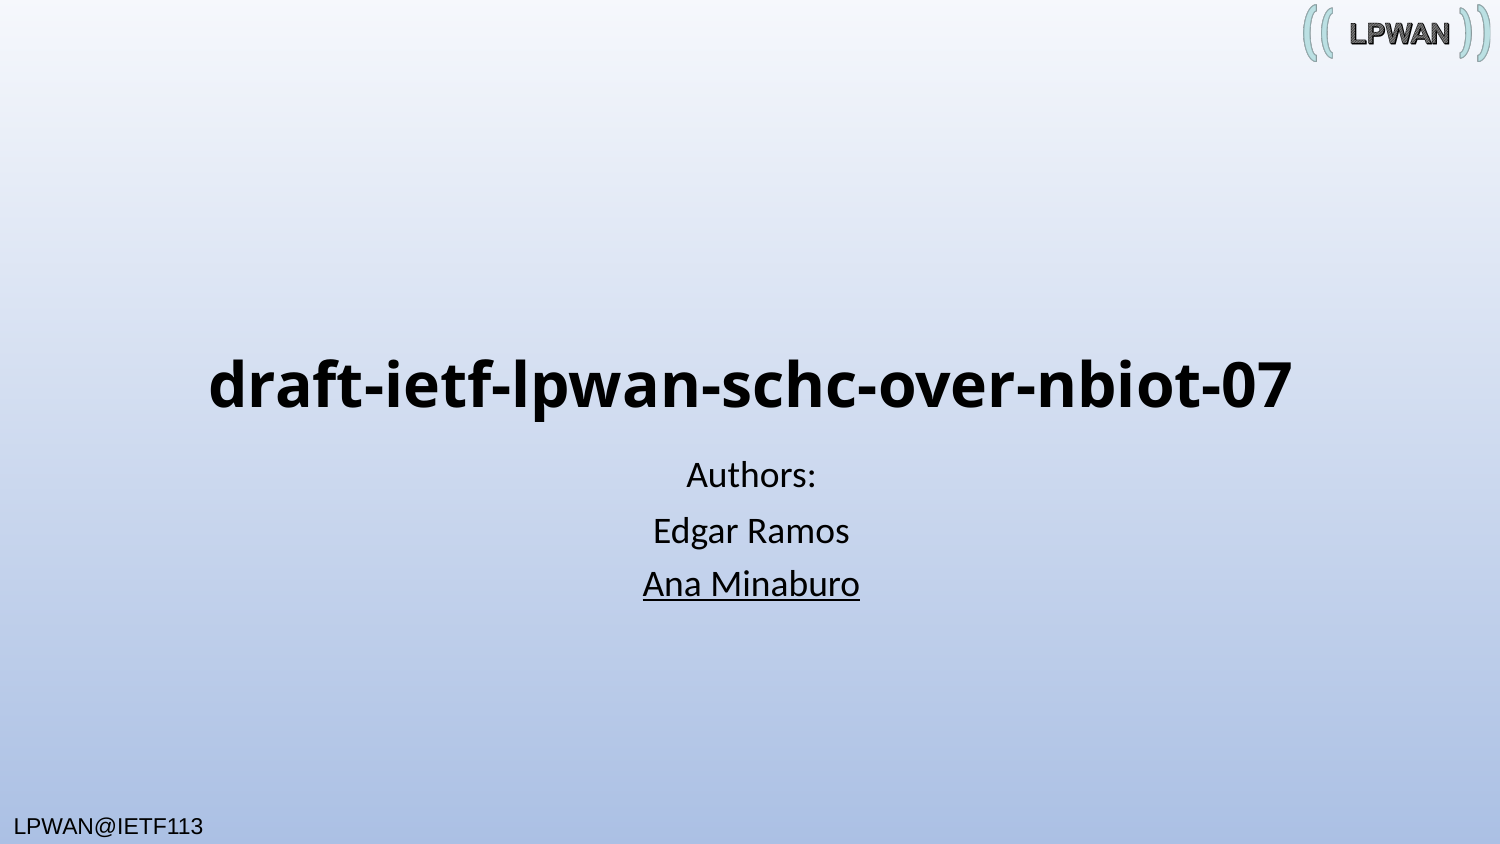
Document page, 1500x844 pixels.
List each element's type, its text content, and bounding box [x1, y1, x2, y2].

title draft-ietf-lpwan-schc-over-nbiot-07 [176, 133, 1327, 428]
subtitle Authors: Edgar Ramos Ana Minaburo [189, 449, 1314, 654]
picture [1303, 4, 1491, 62]
